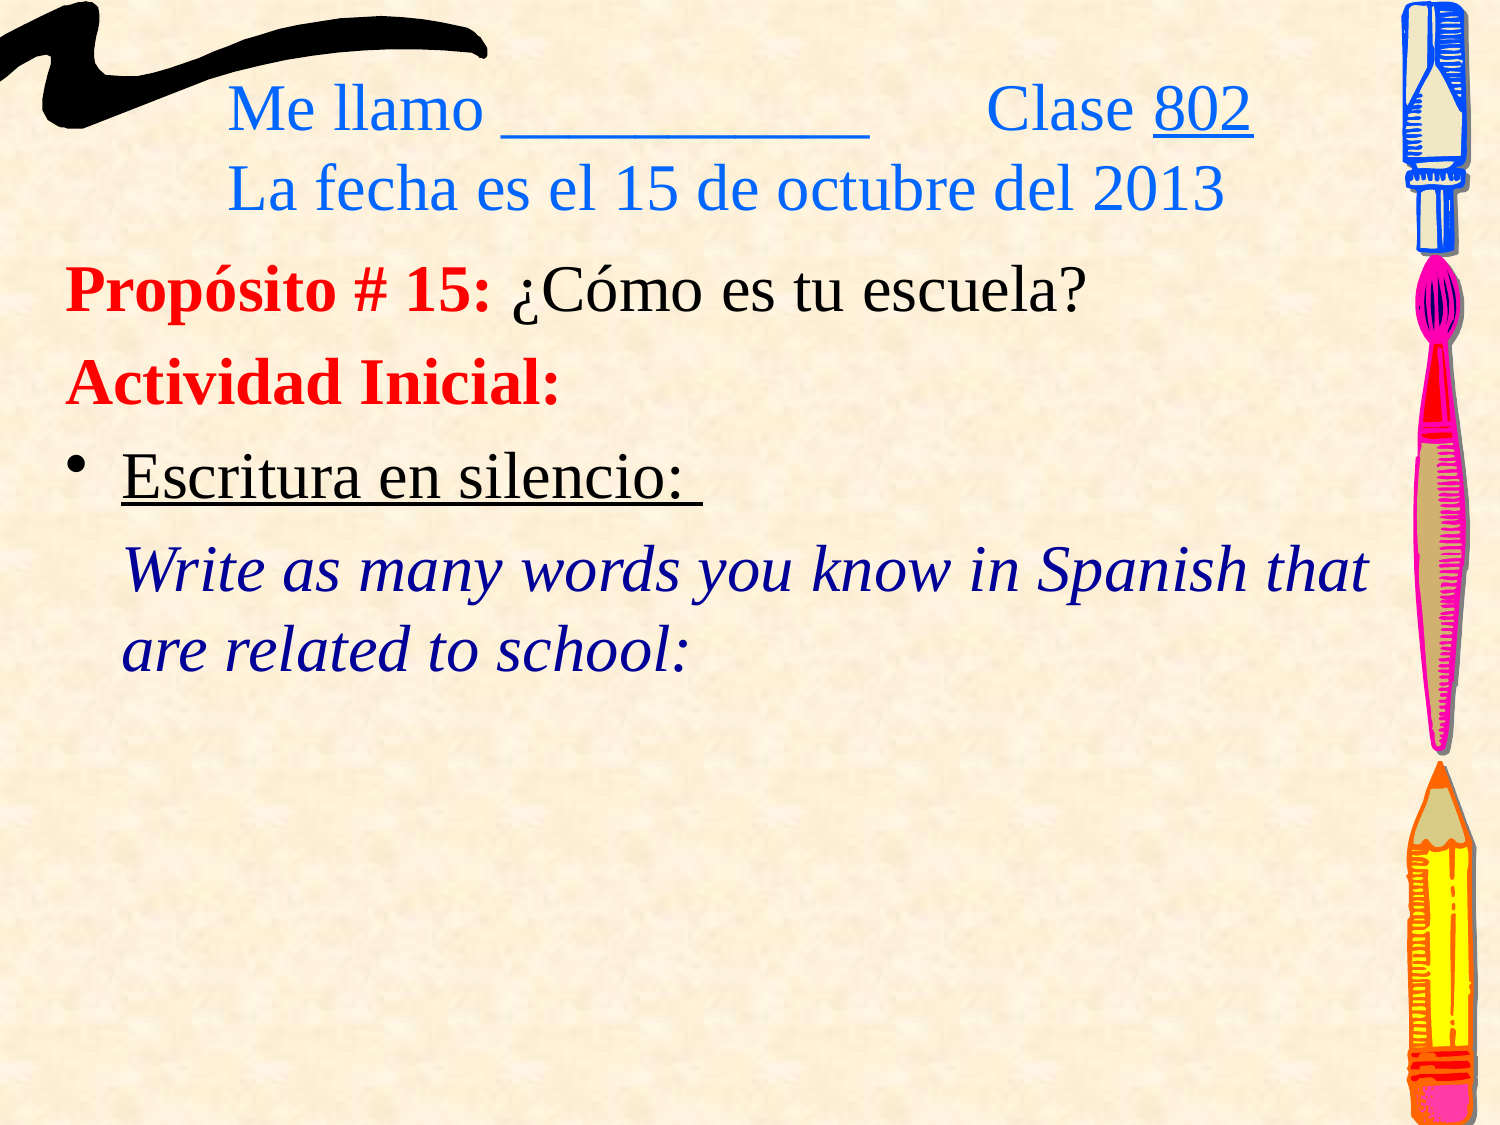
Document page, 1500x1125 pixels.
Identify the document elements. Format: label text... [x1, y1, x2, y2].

title Me llamo ___________ Clase 802 La fecha es el 15 de octubre del 2013 [212, 50, 1413, 238]
list Propósito # 15: ¿Cómo es tu escuela? Actividad Inicial: Escritura en silencio: Write as many words you know in Spanish that are related to school: [50, 237, 1400, 1050]
picture [0, 0, 1500, 1125]
picture [0, 0, 1428, 76]
